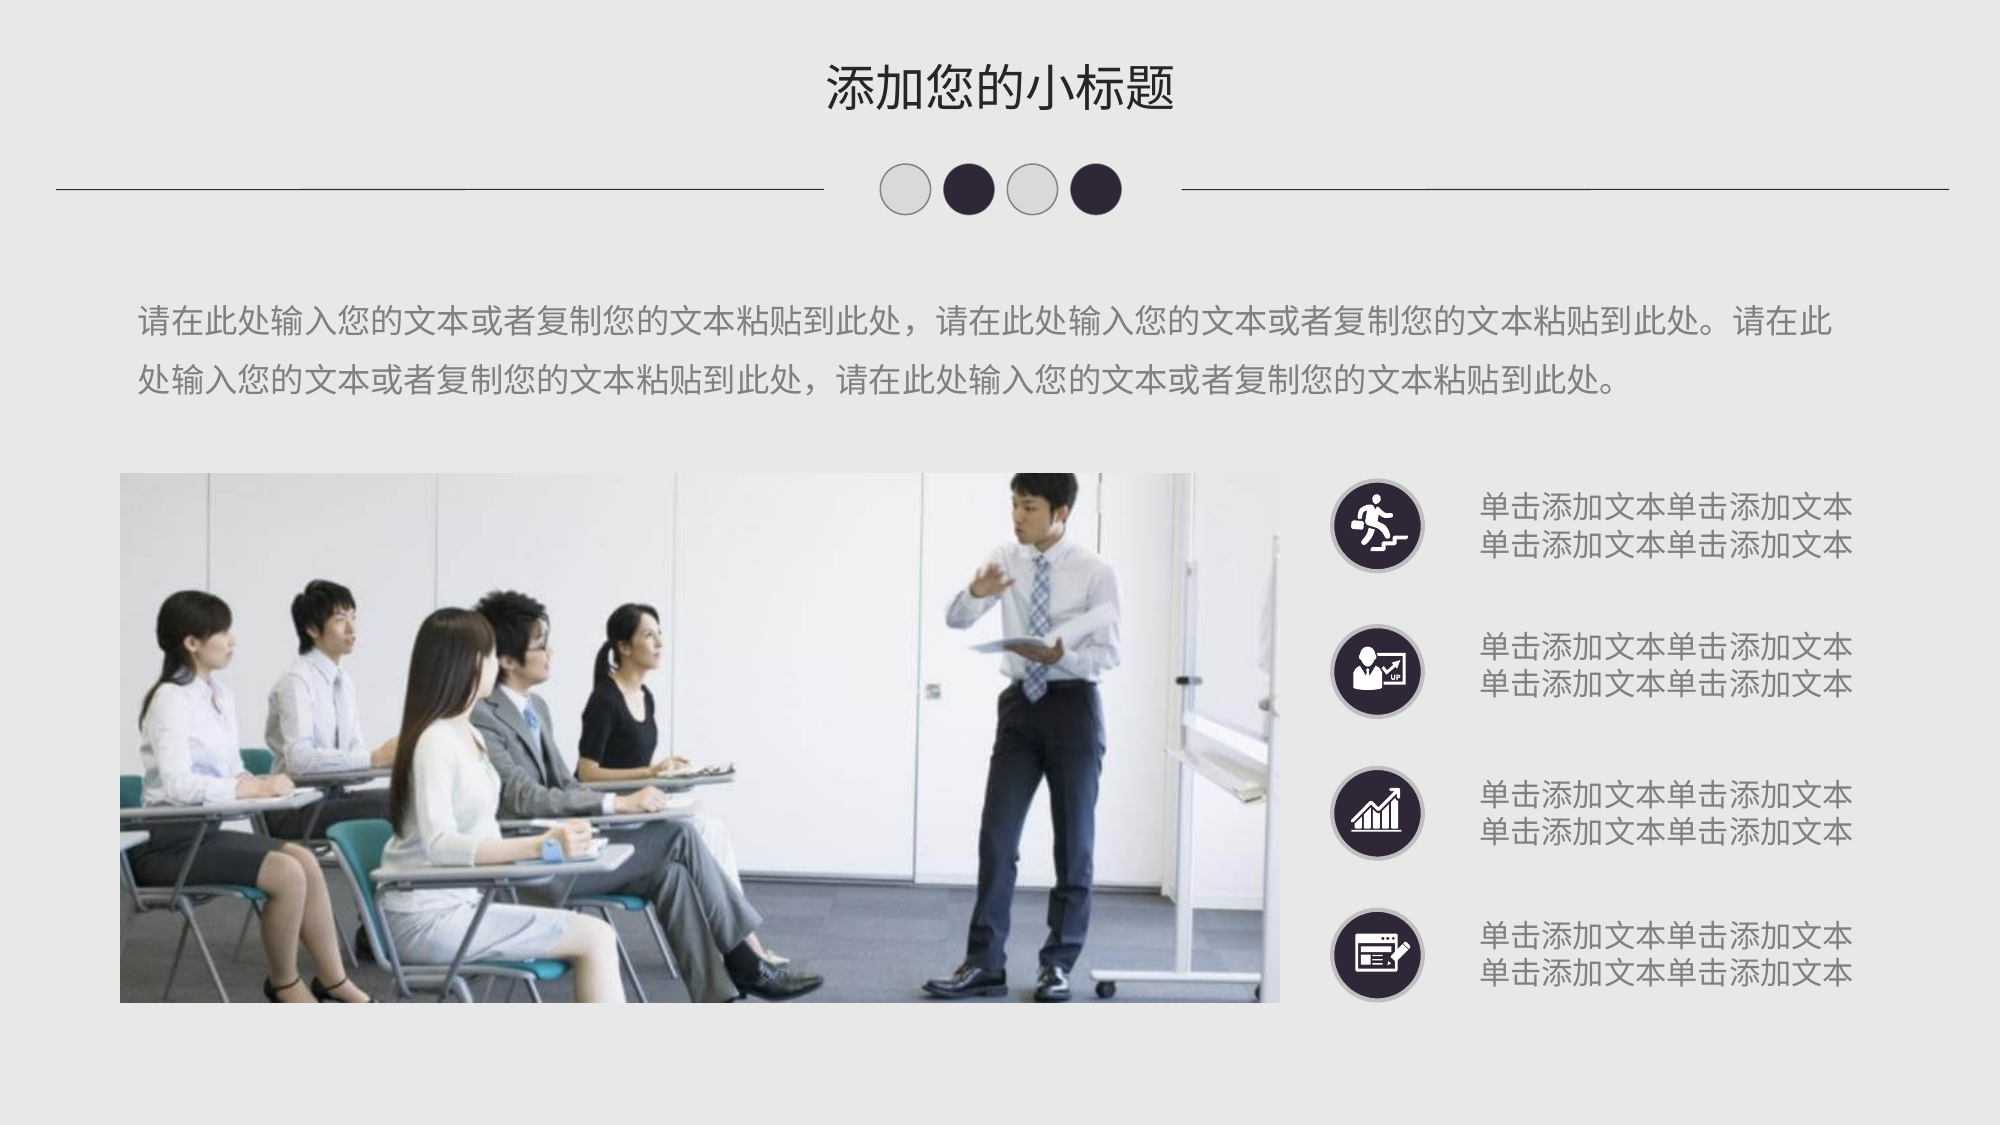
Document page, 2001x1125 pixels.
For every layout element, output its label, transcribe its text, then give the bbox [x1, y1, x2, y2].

text_box 单击添加文本单击添加文本单击添加文本单击添加文本 [1459, 617, 1892, 712]
text_box 请在此处输入您的文本或者复制您的文本粘贴到此处，请在此处输入您的文本或者复制您的文本粘贴到此处。请在此处输入您的文本或者复制您的文本粘贴到此处，请在此处输入您的文本或者复制您的文本粘贴到此处。 [117, 269, 1871, 410]
text_box 单击添加文本单击添加文本单击添加文本单击添加文本 [1459, 477, 1892, 573]
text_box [1332, 767, 1423, 859]
text_box 单击添加文本单击添加文本单击添加文本单击添加文本 [1459, 765, 1892, 860]
picture [120, 473, 1280, 1003]
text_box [1332, 480, 1423, 572]
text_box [1332, 909, 1423, 1001]
text_box 添加您的小标题 [810, 49, 1190, 124]
text_box 单击添加文本单击添加文本单击添加文本单击添加文本 [1459, 905, 1892, 1001]
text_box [1332, 626, 1423, 717]
